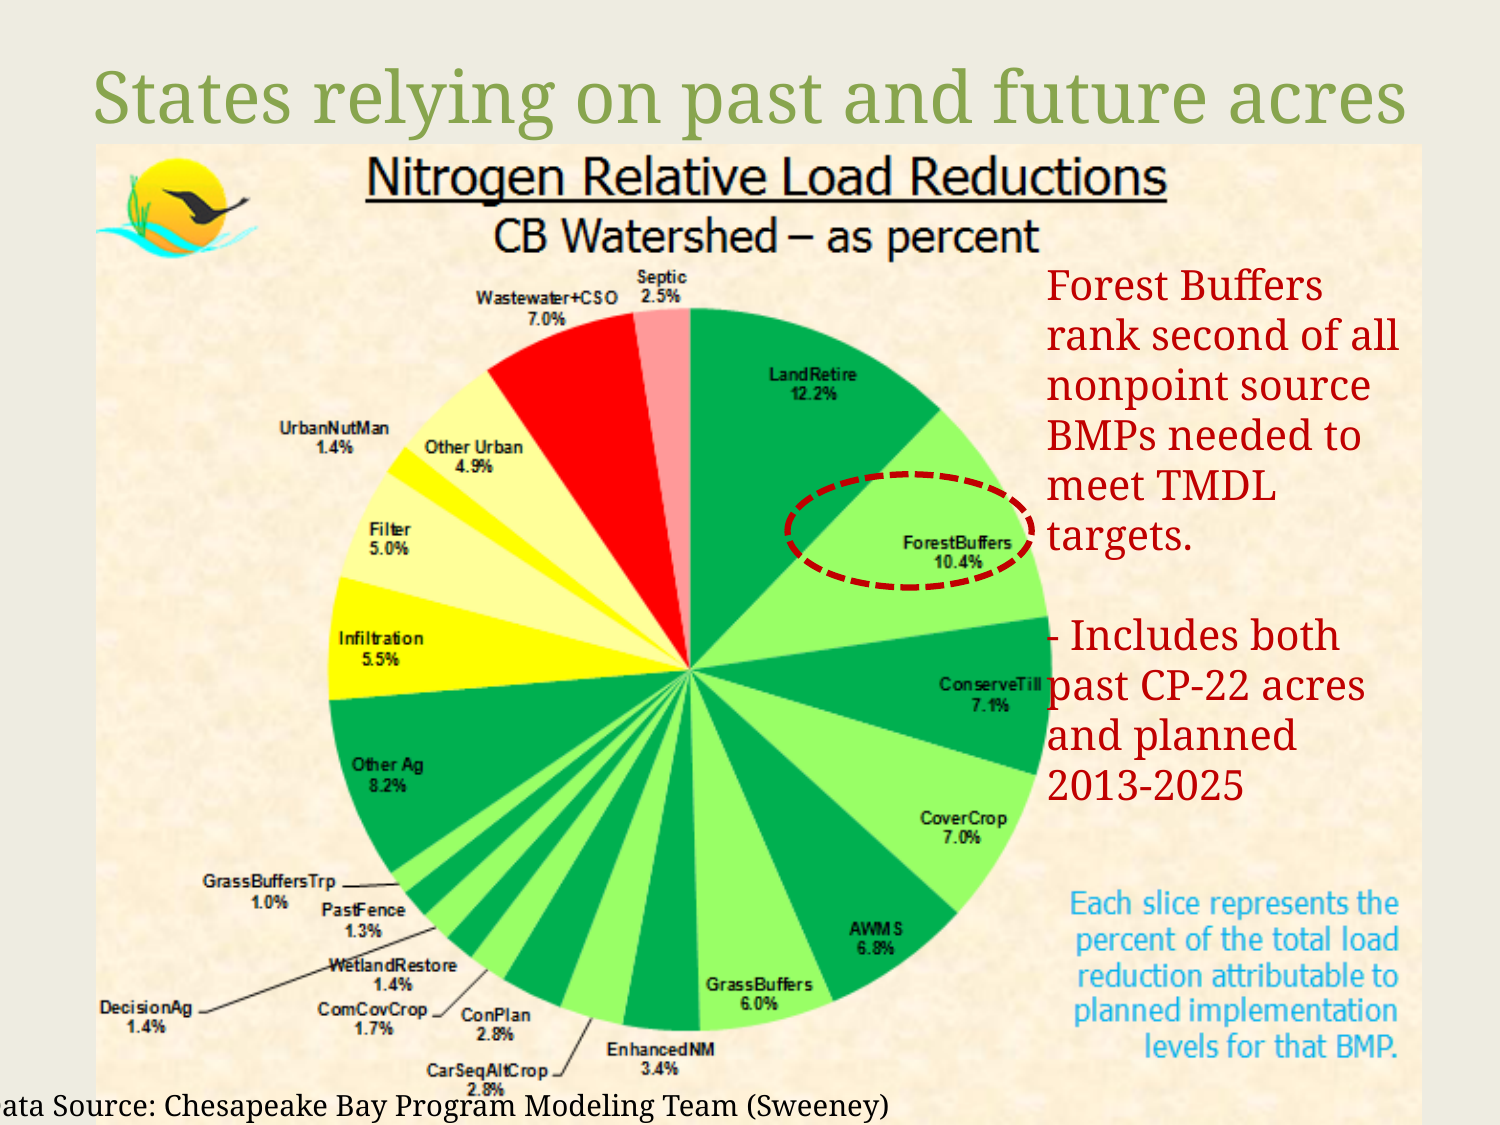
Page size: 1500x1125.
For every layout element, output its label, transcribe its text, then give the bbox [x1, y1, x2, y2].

title States relying on past and future acres [75, 0, 1425, 145]
text_box Data Source: Chesapeake Bay Program Modeling Team (Sweeney) [0, 1079, 89, 1125]
picture [96, 144, 1422, 1125]
